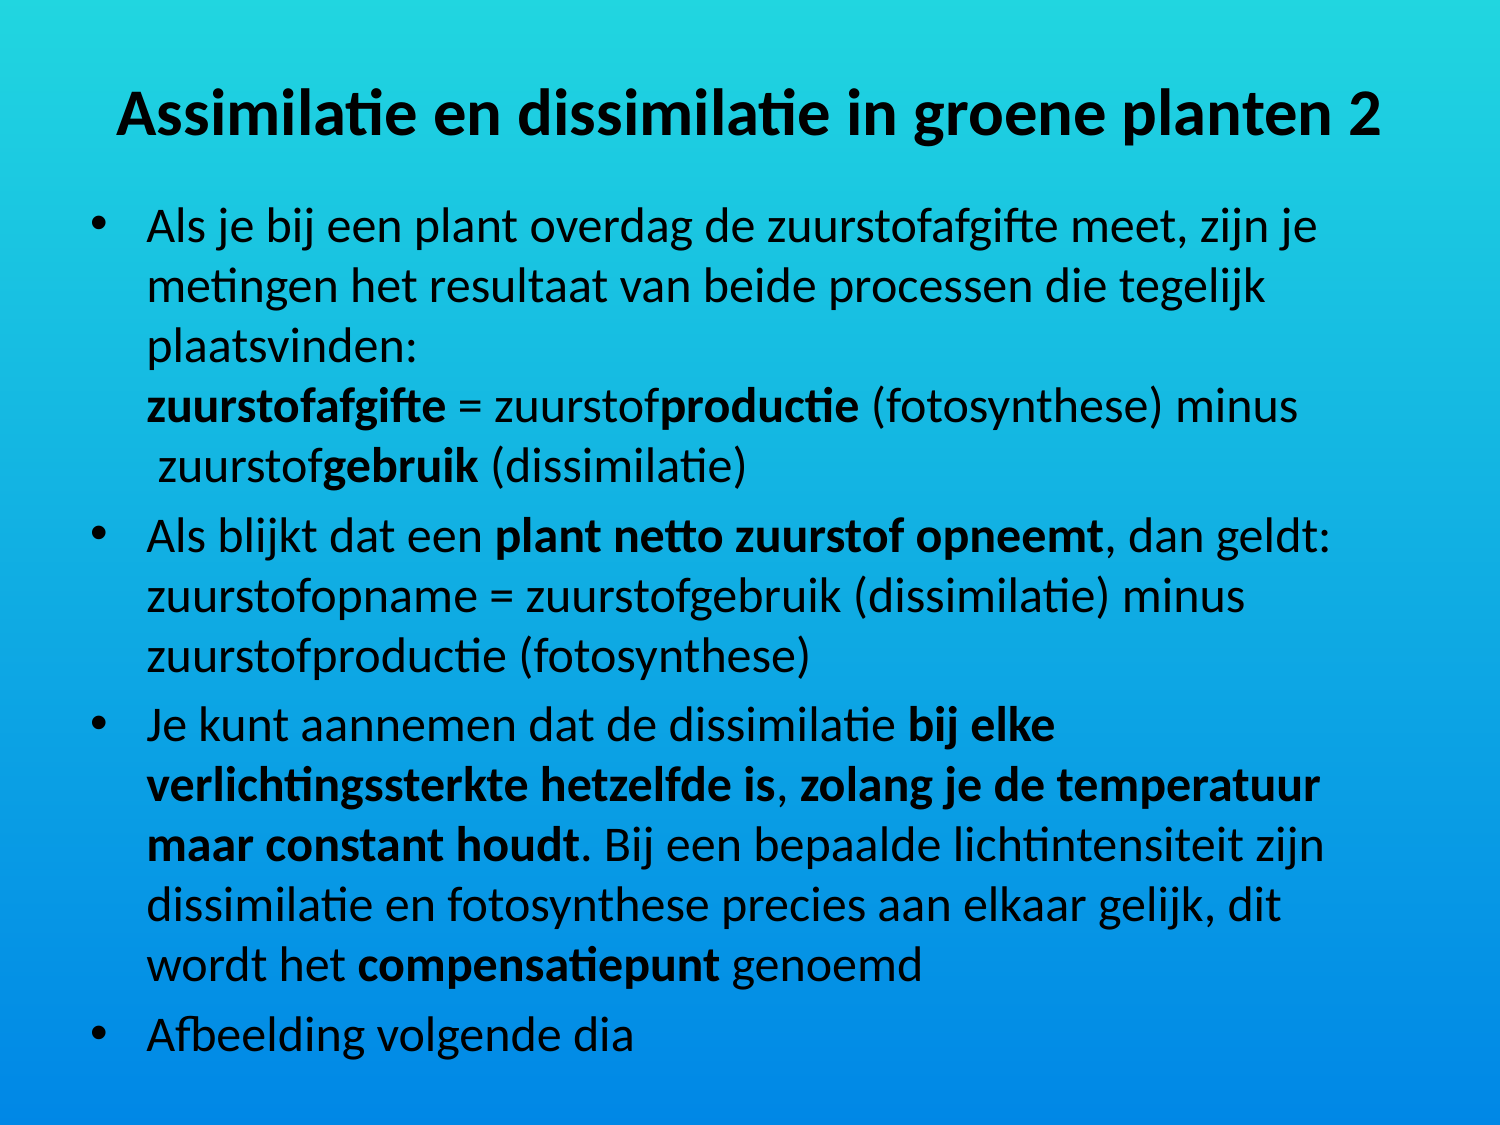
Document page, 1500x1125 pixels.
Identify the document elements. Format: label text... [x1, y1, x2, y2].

list Als je bij een plant overdag de zuurstofafgifte meet, zijn je metingen het resultaat van beide processen die tegelijk plaatsvinden: zuurstofafgifte = zuurstofproductie (fotosynthese) minus zuurstofgebruik (dissimilatie) Als blijkt dat een plant netto zuurstof opneemt, dan geldt: zuurstofopname = zuurstofgebruik (dissimilatie) minus zuurstofproductie (fotosynthese) Je kunt aannemen dat de dissimilatie bij elke verlichtingssterkte hetzelfde is, zolang je de temperatuur maar constant houdt. Bij een bepaalde lichtintensiteit zijn dissimilatie en fotosynthese precies aan elkaar gelijk, dit wordt het compensatiepunt genoemd Afbeelding volgende dia [75, 184, 1425, 1071]
title Assimilatie en dissimilatie in groene planten 2 [75, 45, 1425, 173]
